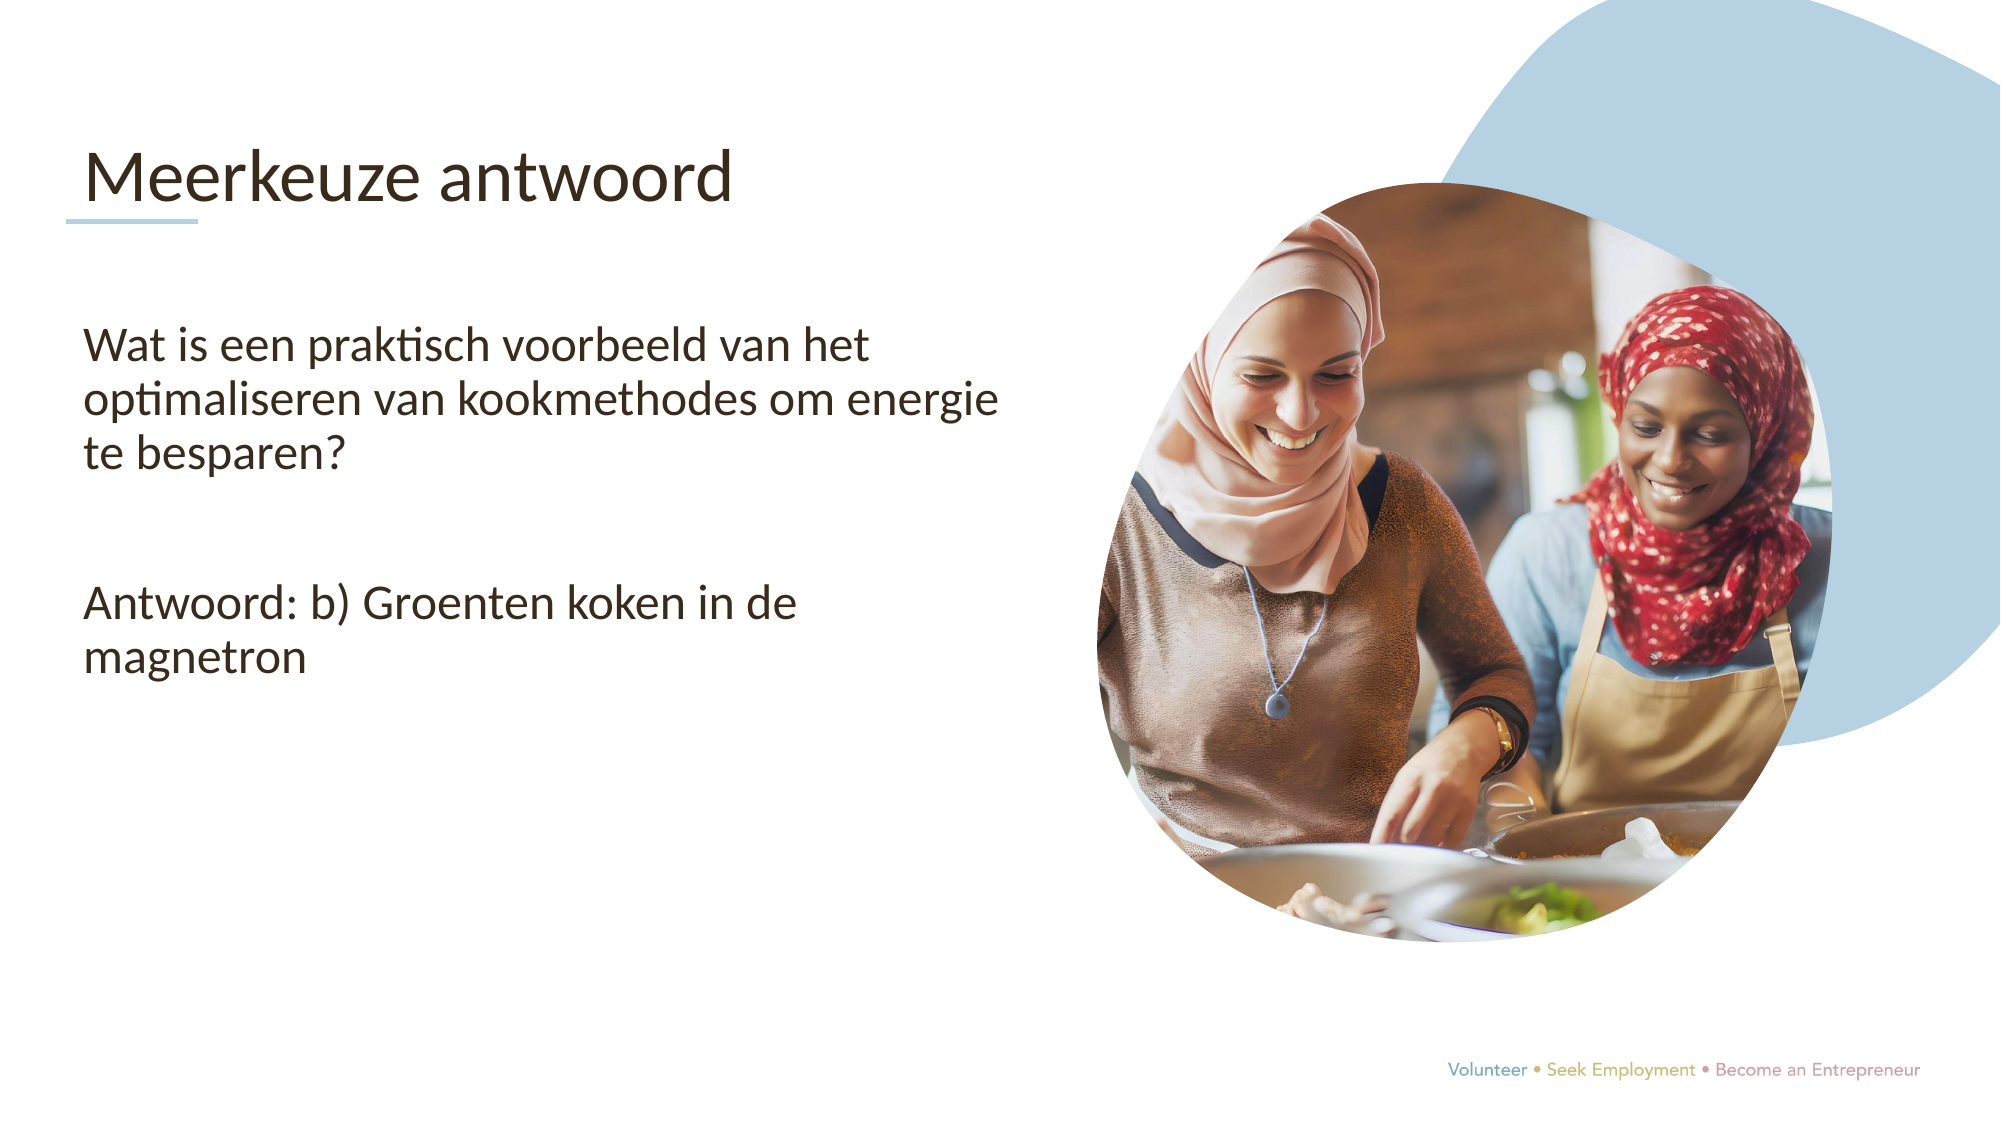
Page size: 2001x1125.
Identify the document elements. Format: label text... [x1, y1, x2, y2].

picture [1418, 1046, 1971, 1103]
text_box Meerkeuze antwoord [68, 129, 903, 356]
text_box Wat is een praktisch voorbeeld van het optimaliseren van kookmethodes om energie te besparen? Antwoord: b) Groenten koken in de magnetron [68, 311, 1035, 1071]
picture [1097, 182, 1833, 943]
